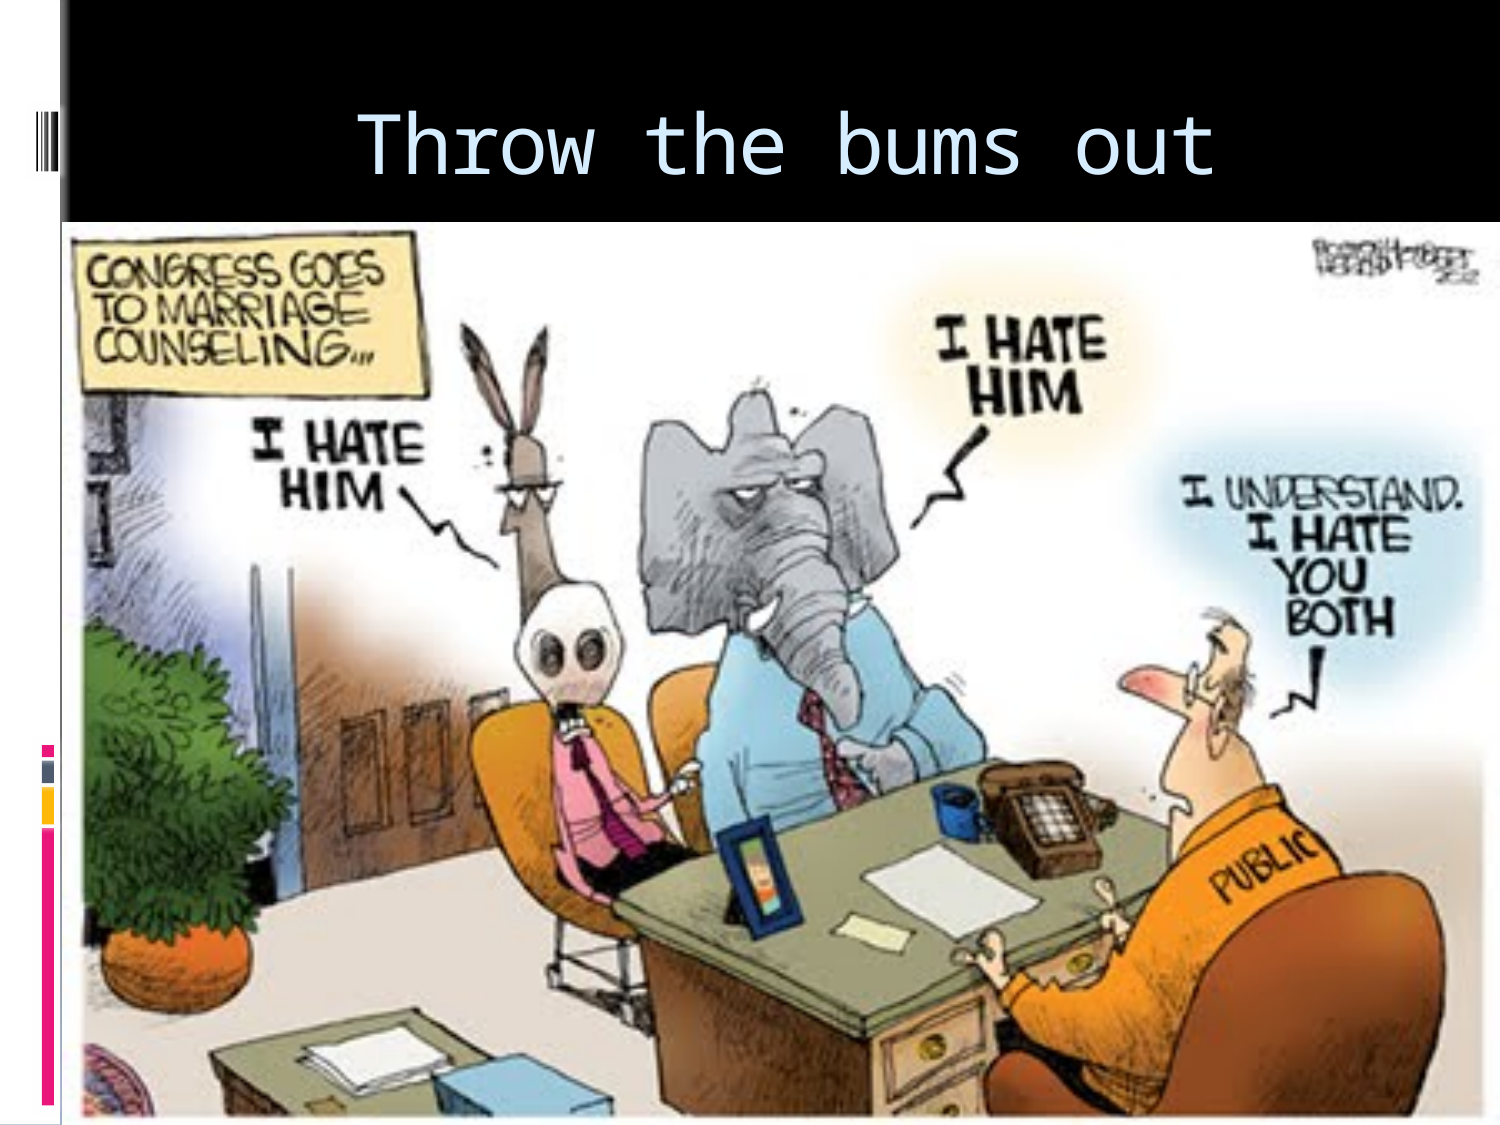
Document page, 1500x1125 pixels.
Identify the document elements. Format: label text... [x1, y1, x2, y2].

picture [61, 221, 1500, 1125]
title Throw the bums out [150, 83, 1425, 213]
